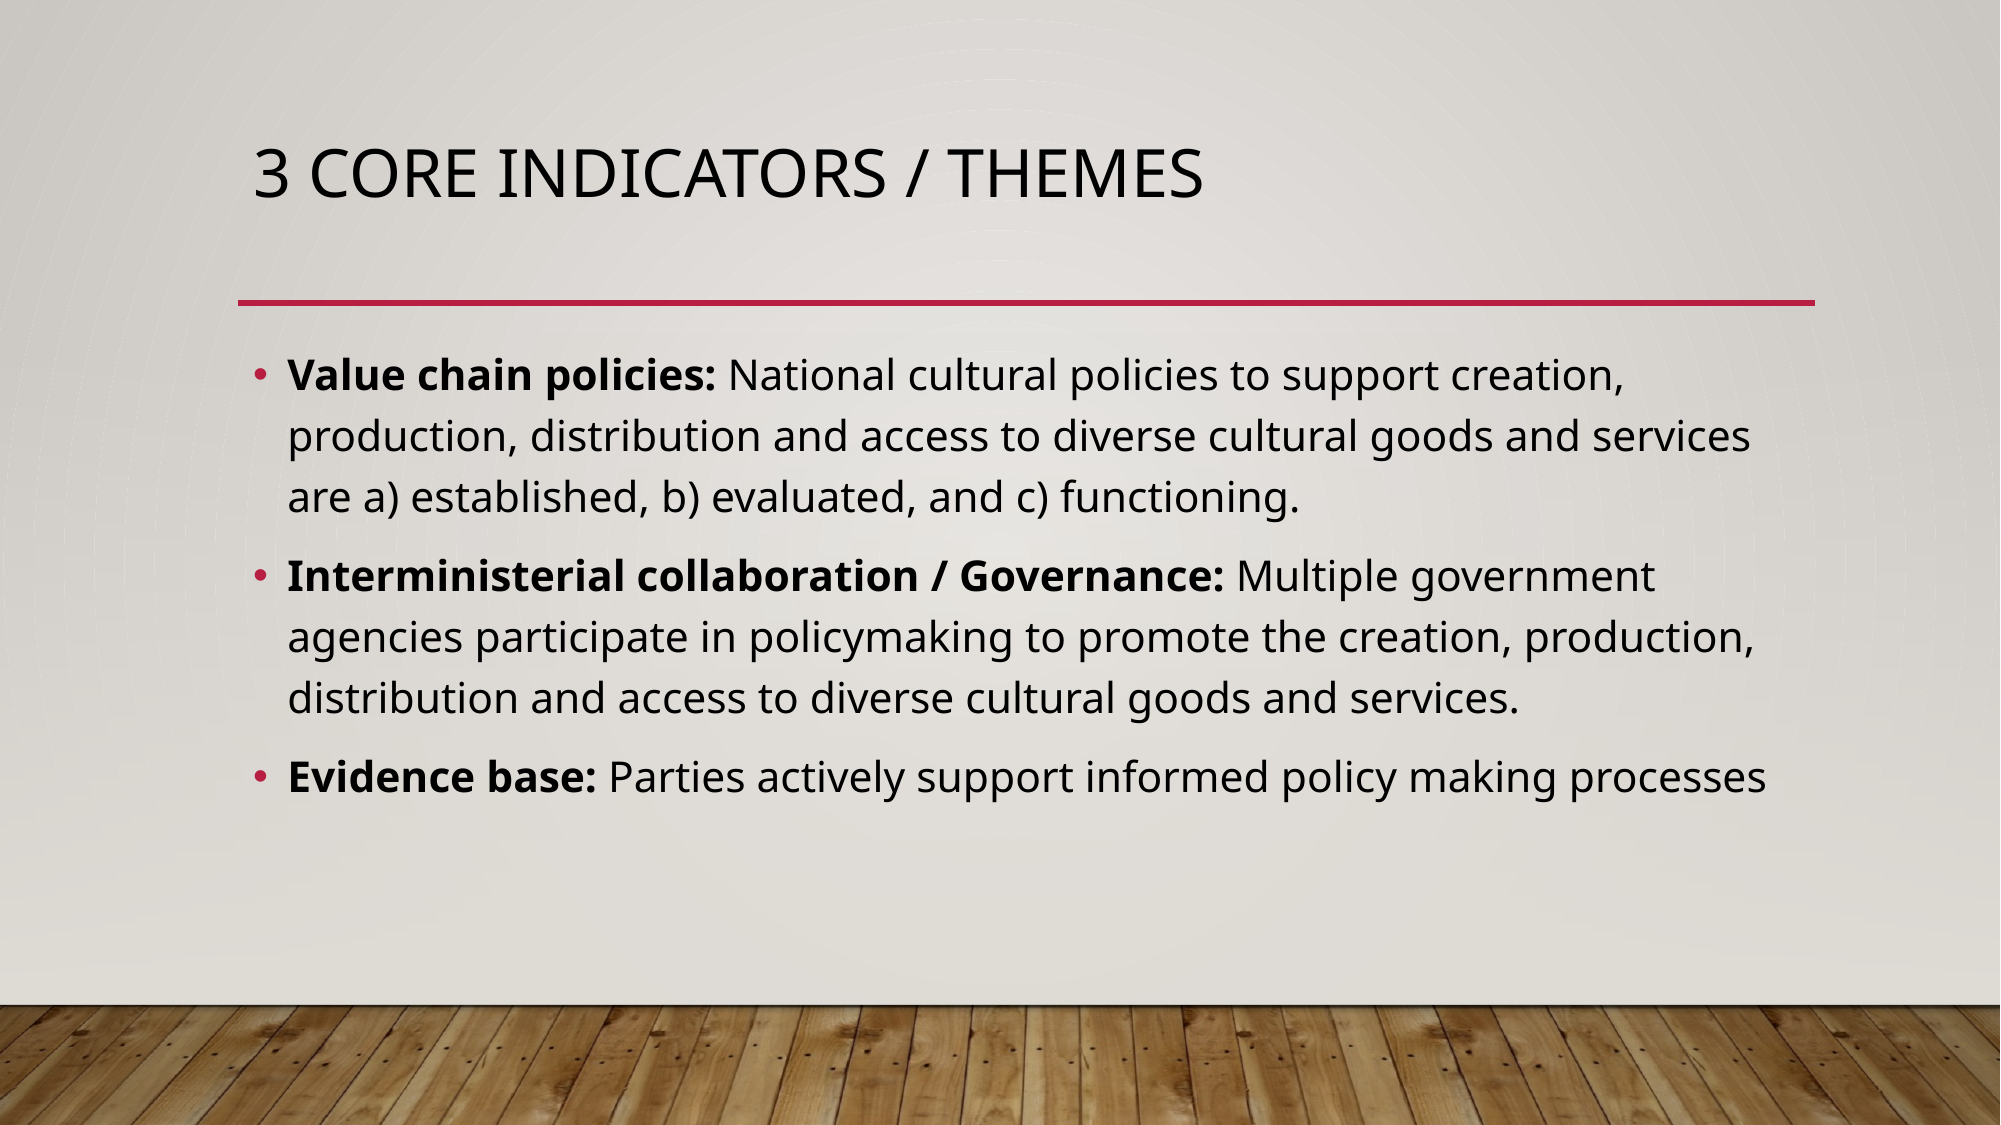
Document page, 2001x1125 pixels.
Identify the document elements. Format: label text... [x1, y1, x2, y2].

list Value chain policies: National cultural policies to support creation, production, distribution and access to diverse cultural goods and services are a) established, b) evaluated, and c) functioning. Interministerial collaboration / Governance: Multiple government agencies participate in policymaking to promote the creation, production, distribution and access to diverse cultural goods and services. Evidence base: Parties actively support informed policy making processes [238, 330, 1814, 897]
picture [0, 1005, 2000, 1125]
title 3 core indicators / themes [238, 131, 1814, 305]
